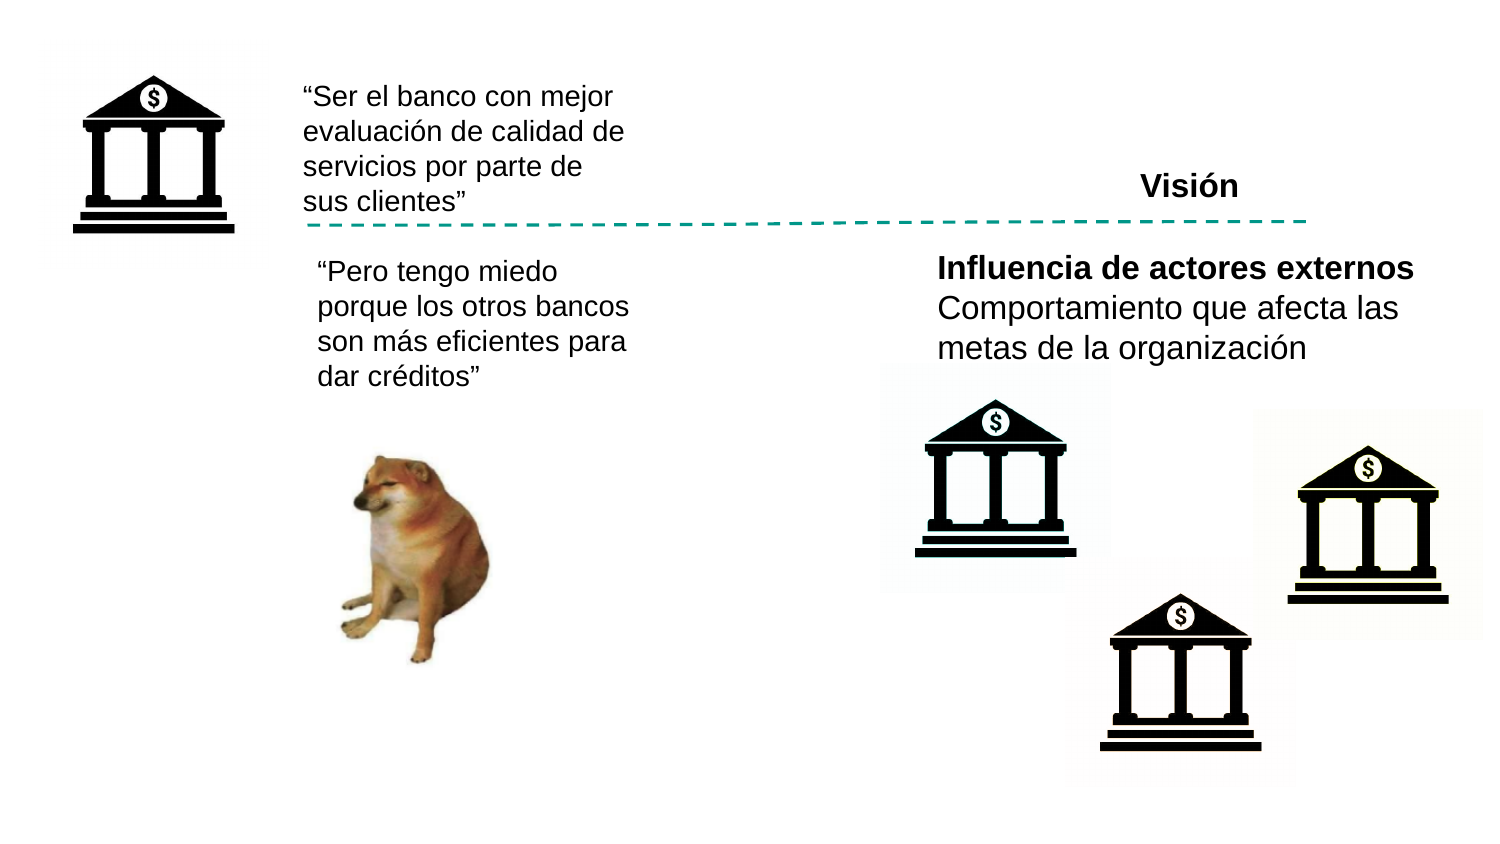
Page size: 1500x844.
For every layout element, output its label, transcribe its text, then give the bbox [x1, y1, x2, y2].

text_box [307, 221, 1308, 226]
text_box [880, 148, 1500, 227]
text_box “Ser el banco con mejor evaluación de calidad de servicios por parte de sus clientes” [287, 61, 646, 210]
text_box “Pero tengo miedo porque los otros bancos son más eficientes para dar créditos” [302, 237, 660, 385]
picture [332, 421, 507, 675]
picture [880, 363, 1484, 787]
picture [38, 39, 269, 270]
text_box Influencia de actores externos Comportamiento que afecta las metas de la organización [922, 230, 1483, 298]
text_box Visión [1125, 149, 1264, 216]
